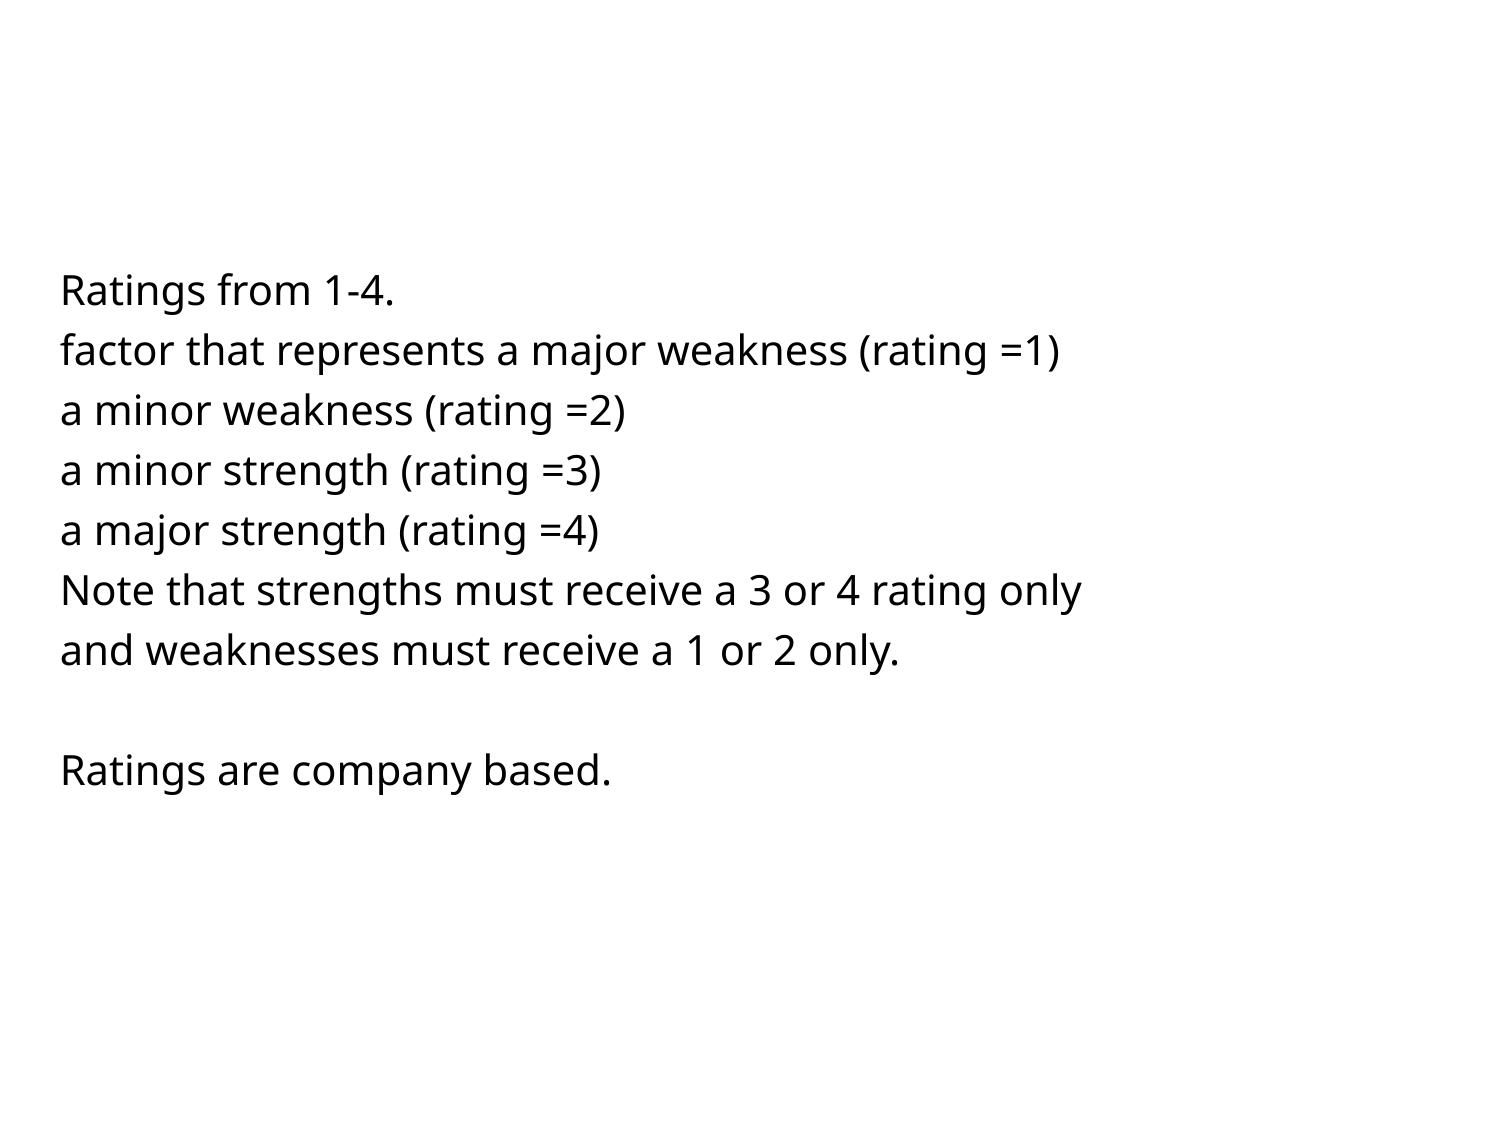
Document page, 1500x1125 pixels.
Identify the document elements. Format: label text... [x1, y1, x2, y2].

list Ratings from 1-4. factor that represents a major weakness (rating =1) a minor weakness (rating =2) a minor strength (rating =3) a major strength (rating =4) Note that strengths must receive a 3 or 4 rating only and weaknesses must receive a 1 or 2 only. Ratings are company based. [59, 253, 1440, 1125]
